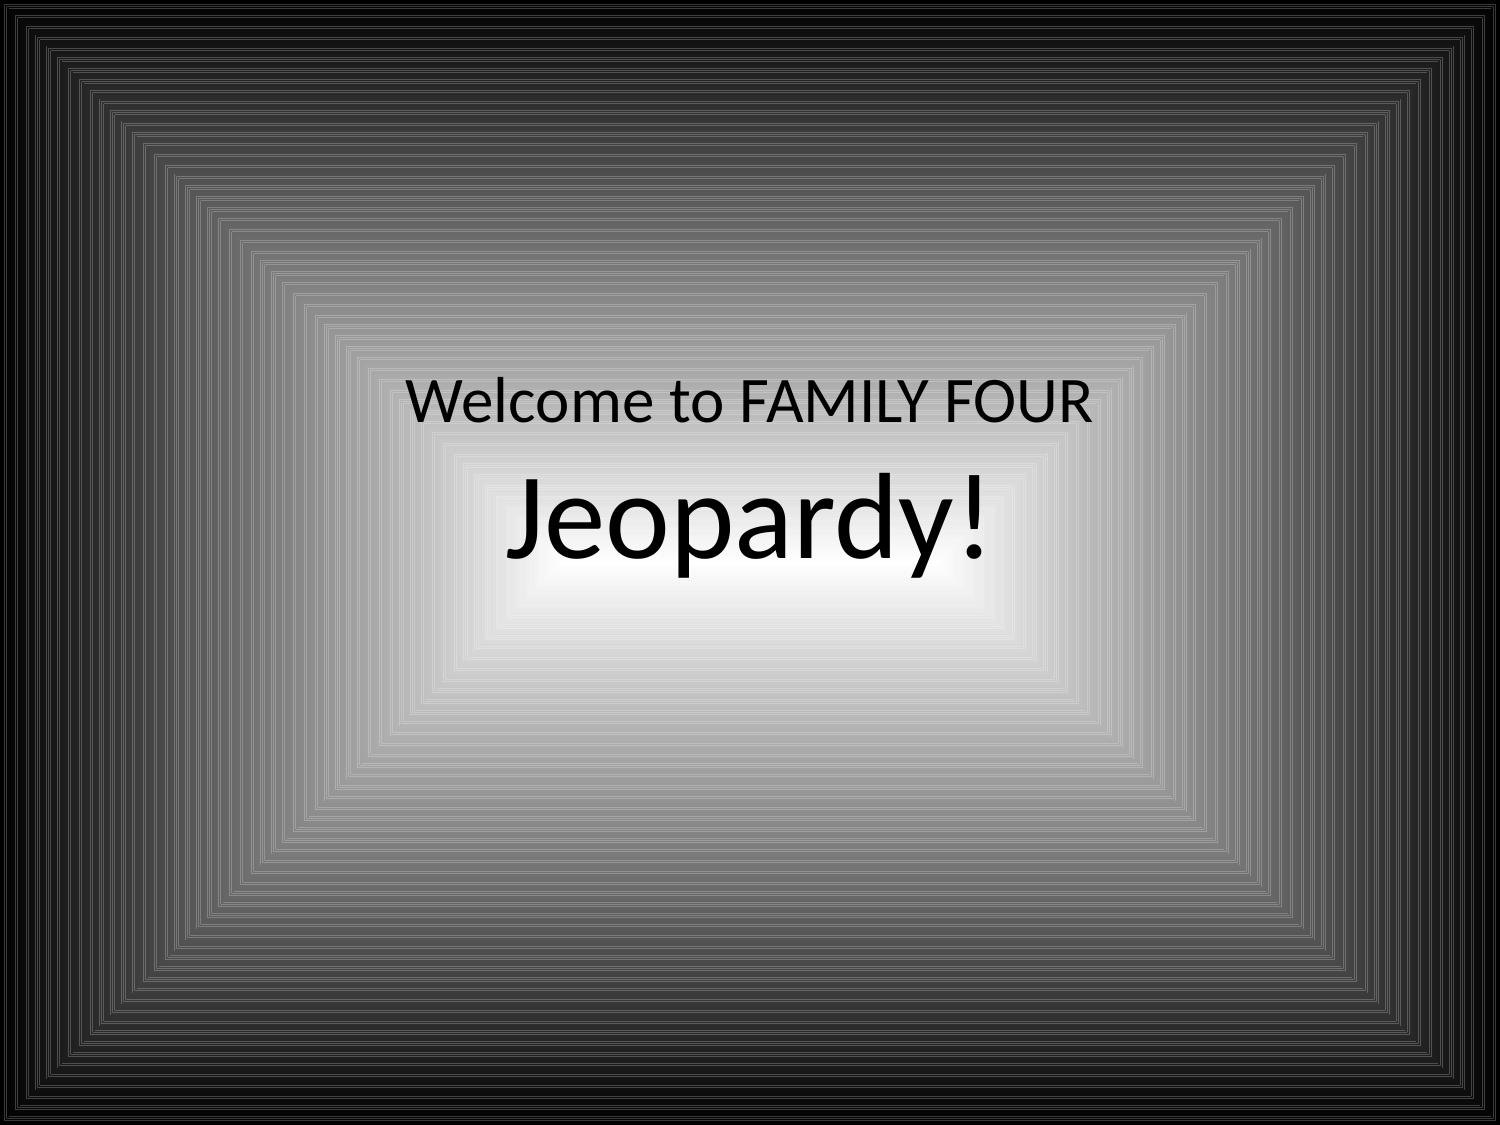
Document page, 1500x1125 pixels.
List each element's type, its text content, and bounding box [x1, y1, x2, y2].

title Welcome to FAMILY FOUR Jeopardy! [112, 349, 1388, 591]
